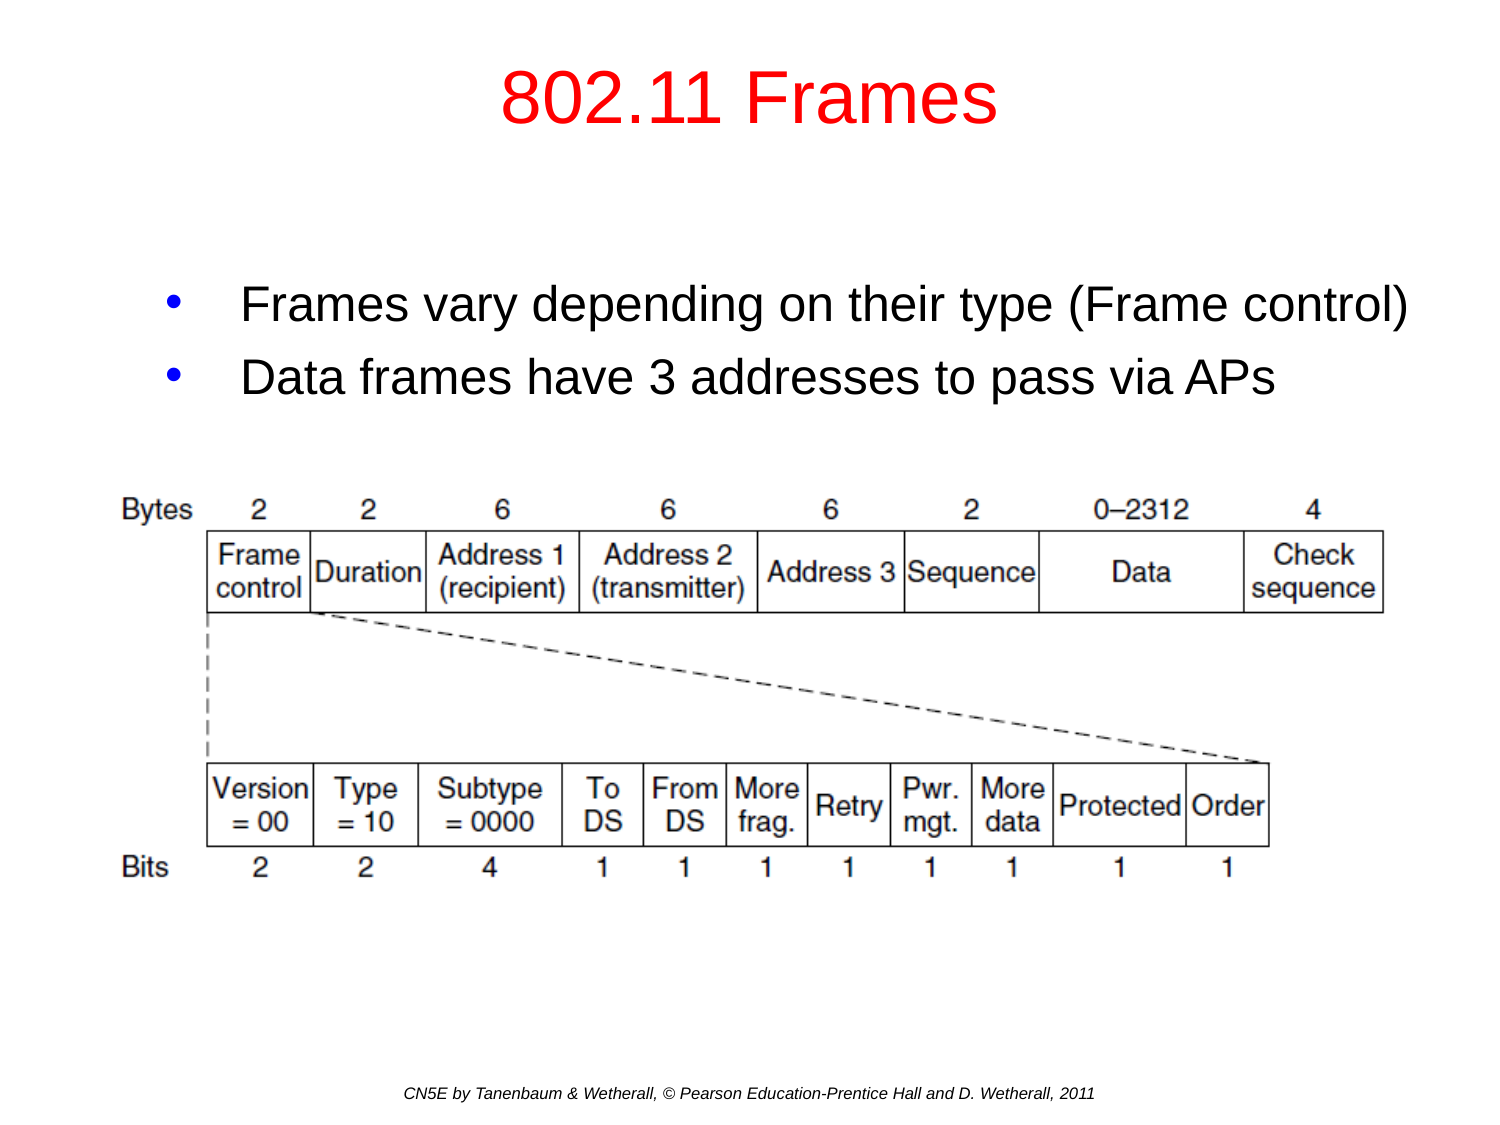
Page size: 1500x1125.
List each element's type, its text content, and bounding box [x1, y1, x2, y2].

footer CN5E by Tanenbaum & Wetherall, © Pearson Education-Prentice Hall and D. Wetherall, 2011 [0, 1074, 1500, 1125]
list Frames vary depending on their type (Frame control) Data frames have 3 addresses to pass via APs [149, 263, 1429, 1020]
picture [83, 463, 1417, 918]
title 802.11 Frames [0, 0, 1500, 188]
